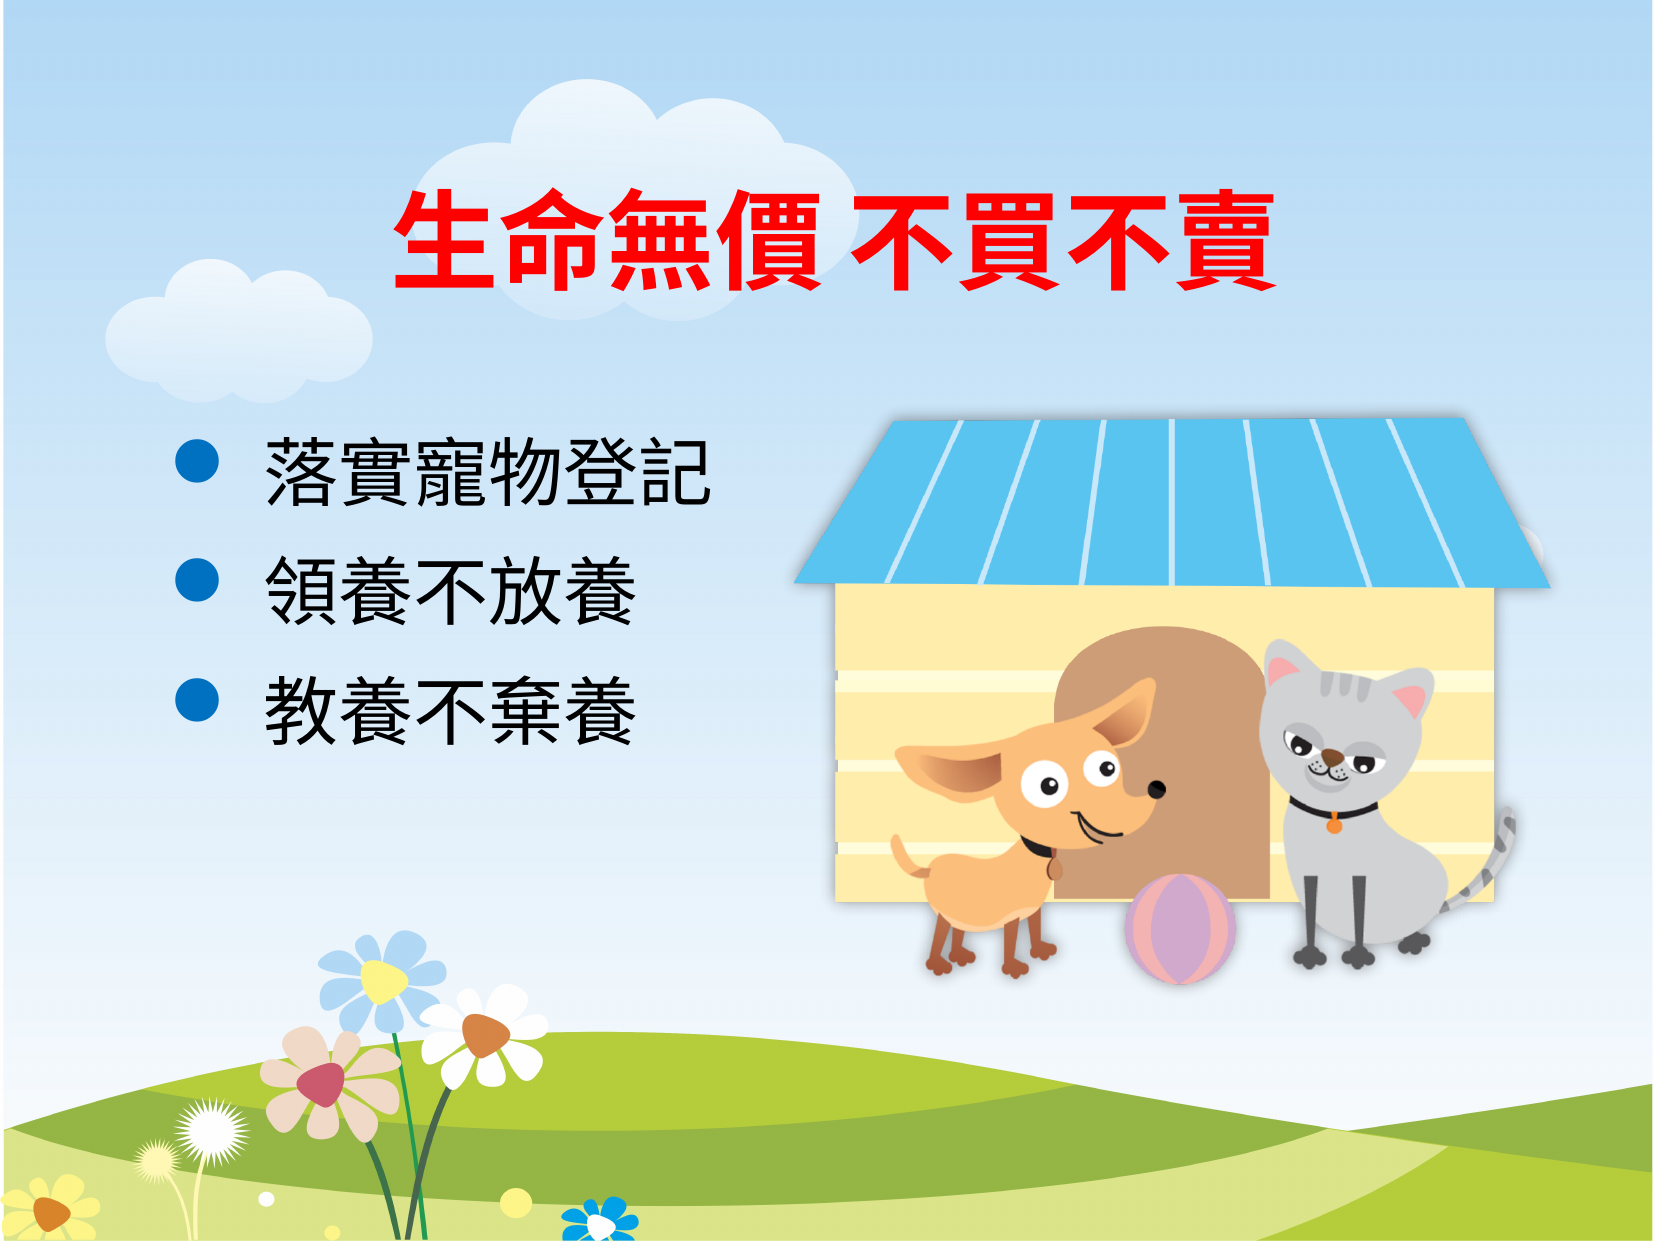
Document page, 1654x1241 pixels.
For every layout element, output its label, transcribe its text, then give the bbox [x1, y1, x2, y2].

picture [0, 0, 1654, 1241]
title 生命無價 不買不賣 [91, 134, 1580, 342]
list 落實寵物登記 領養不放養 教養不棄養 [169, 425, 764, 815]
